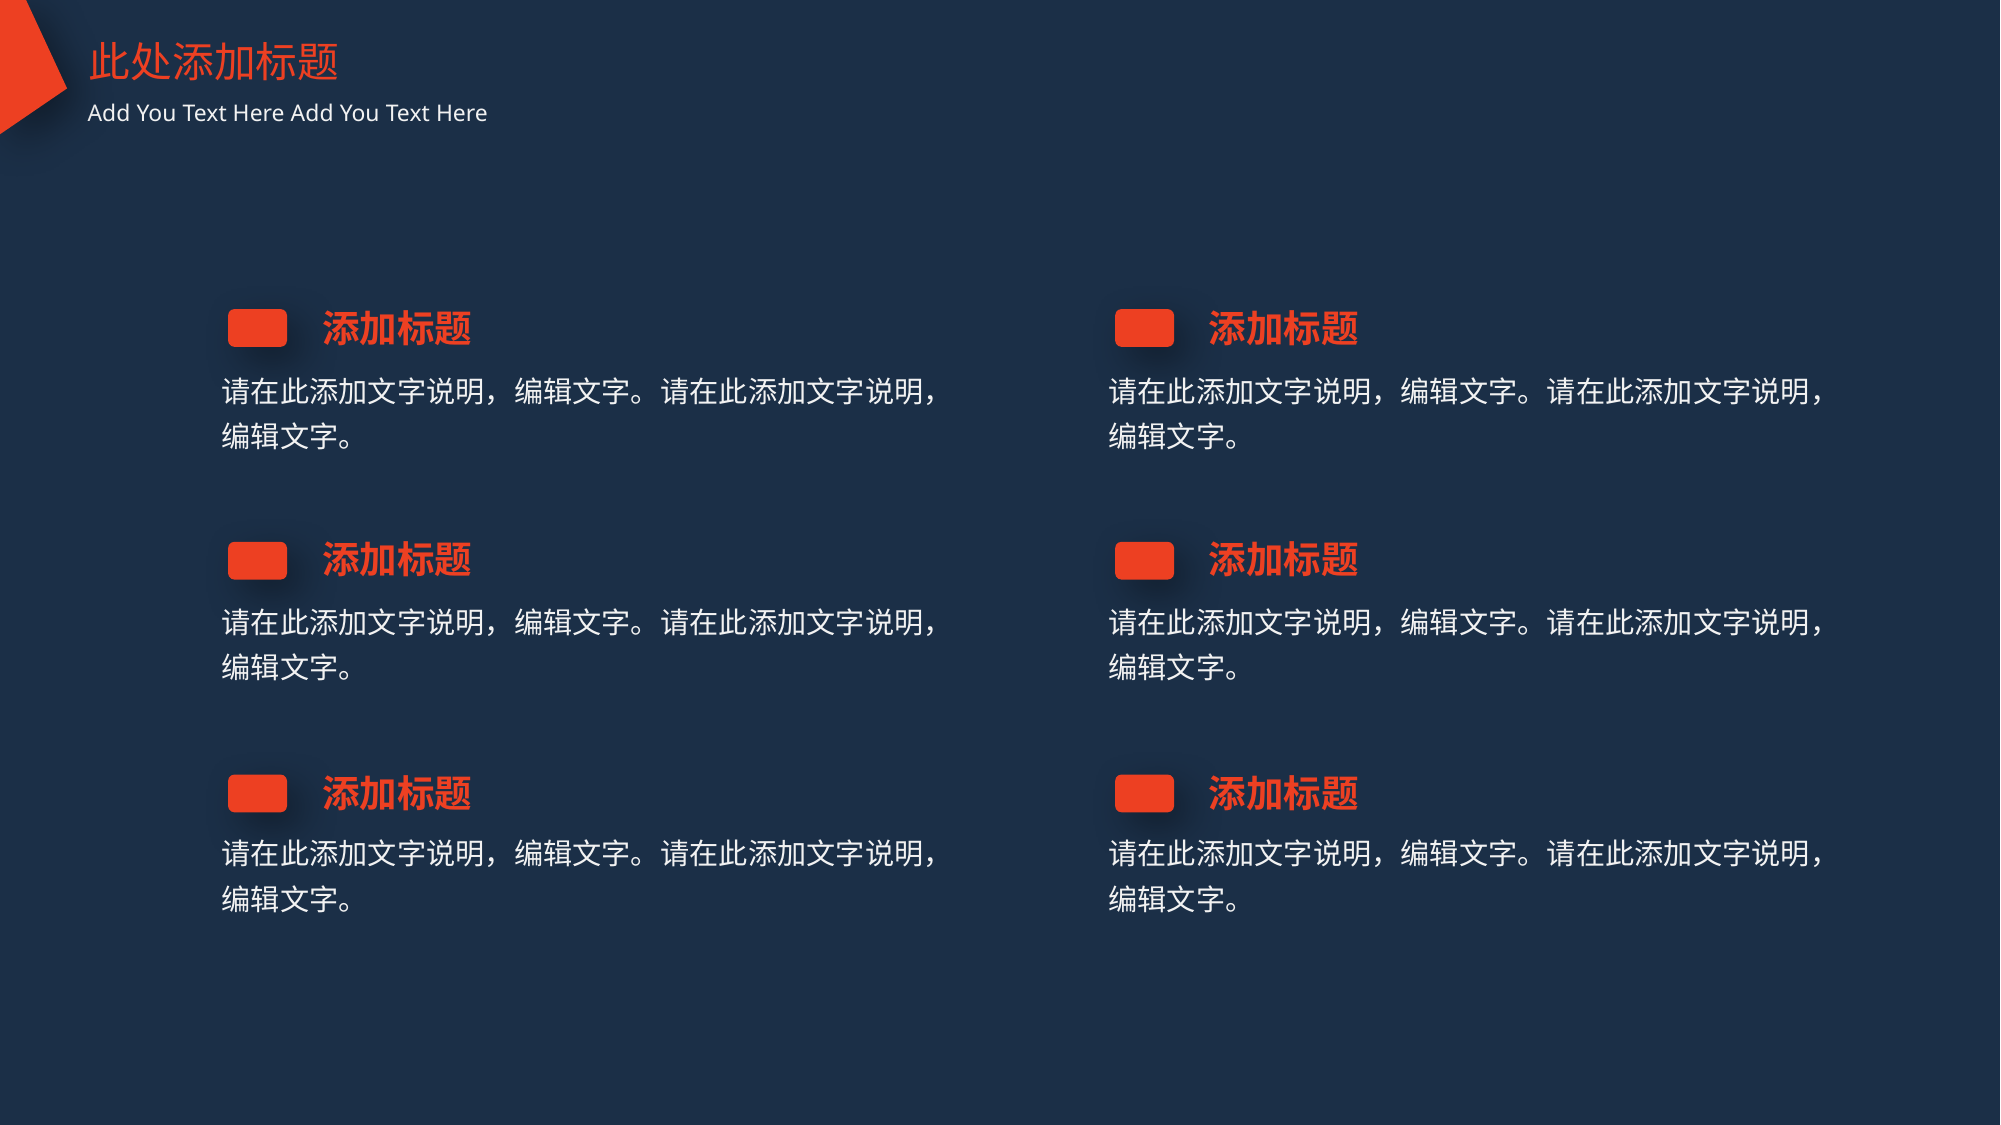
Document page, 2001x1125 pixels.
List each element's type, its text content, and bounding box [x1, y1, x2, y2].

text_box 添加标题 [1194, 297, 1375, 355]
text_box 请在此添加文字说明，编辑文字。请在此添加文字说明，编辑文字。 [206, 355, 966, 461]
text_box [228, 309, 288, 347]
text_box 添加标题 [307, 297, 488, 355]
text_box 请在此添加文字说明，编辑文字。请在此添加文字说明，编辑文字。 [206, 817, 966, 924]
text_box [1115, 309, 1175, 347]
text_box 请在此添加文字说明，编辑文字。请在此添加文字说明，编辑文字。 [1093, 355, 1852, 461]
text_box 添加标题 [1194, 528, 1375, 586]
text_box 请在此添加文字说明，编辑文字。请在此添加文字说明，编辑文字。 [1093, 817, 1852, 924]
text_box [228, 774, 288, 813]
text_box 此处添加标题 [77, 28, 355, 83]
text_box [1115, 774, 1175, 813]
text_box [1115, 541, 1175, 580]
text_box 请在此添加文字说明，编辑文字。请在此添加文字说明，编辑文字。 [1093, 586, 1852, 692]
text_box [228, 541, 288, 580]
text_box 添加标题 [307, 528, 488, 586]
text_box Add You Text Here Add You Text Here [82, 83, 532, 134]
text_box [0, 0, 68, 135]
text_box 添加标题 [1194, 763, 1375, 817]
text_box 添加标题 [307, 763, 488, 817]
text_box 请在此添加文字说明，编辑文字。请在此添加文字说明，编辑文字。 [206, 586, 966, 692]
